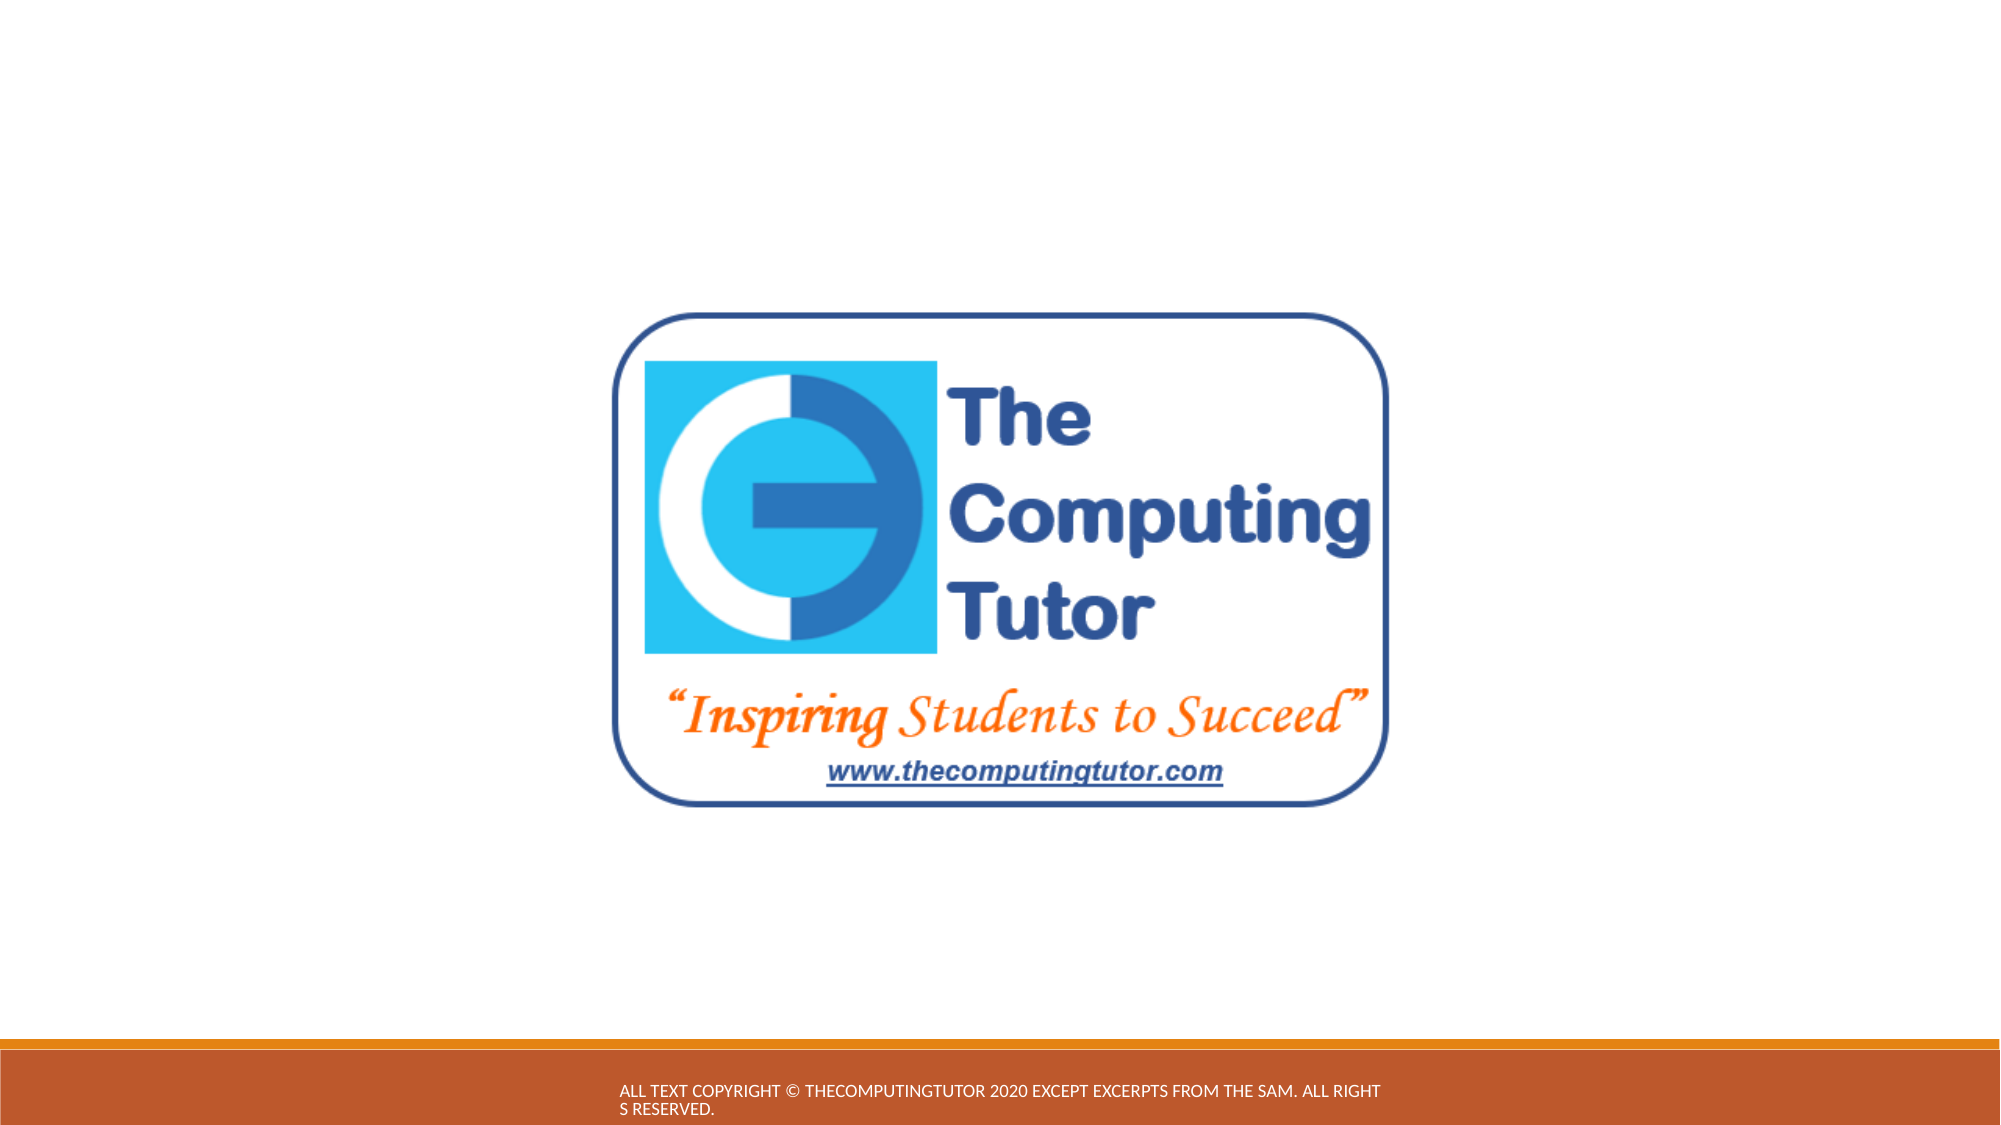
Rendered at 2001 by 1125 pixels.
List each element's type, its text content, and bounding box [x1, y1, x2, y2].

footer All text copyright © TheComputingTutor 2020 except excerpts from the SAM. All rights Reserved. [604, 1059, 1396, 1120]
picture [605, 307, 1395, 817]
